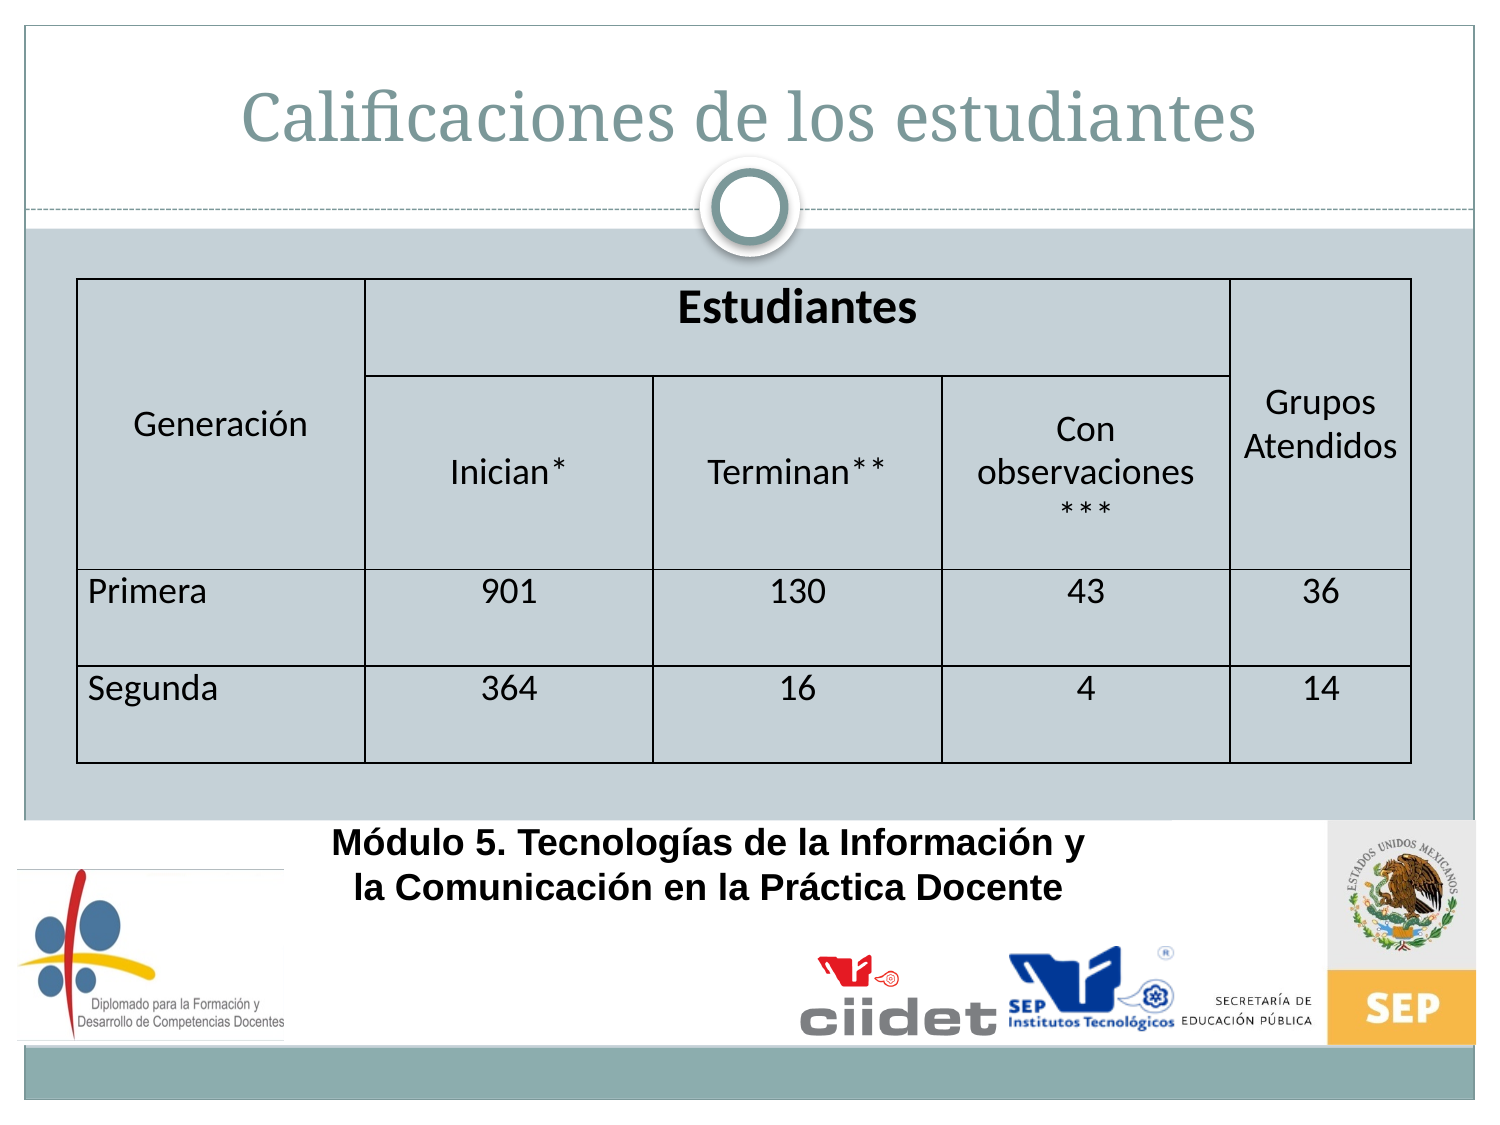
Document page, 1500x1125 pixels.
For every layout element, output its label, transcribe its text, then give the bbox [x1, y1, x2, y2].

table_cell 16 [654, 667, 941, 762]
table_header Generación [78, 280, 364, 569]
table_header Estudiantes [366, 280, 1229, 375]
title Calificaciones de los estudiantes [49, 37, 1450, 163]
table_cell 364 [366, 667, 652, 762]
table_cell 43 [943, 570, 1229, 665]
picture [1009, 820, 1477, 1045]
table_cell 4 [943, 667, 1229, 762]
table_cell 14 [1231, 667, 1410, 762]
table_cell 130 [654, 570, 941, 665]
table_header Grupos Atendidos [1231, 280, 1410, 569]
table_cell Terminan** [654, 377, 941, 569]
table_cell Inician* [366, 377, 652, 569]
table_cell Segunda [78, 667, 364, 762]
table_cell Primera [78, 570, 364, 665]
picture [17, 869, 284, 1041]
table_cell 901 [366, 570, 652, 665]
text_box Módulo 5. Tecnologías de la Información y la Comunicación en la Práctica Docente [135, 810, 1282, 916]
table_cell 36 [1231, 570, 1410, 665]
table_cell Con observaciones *** [943, 377, 1229, 569]
